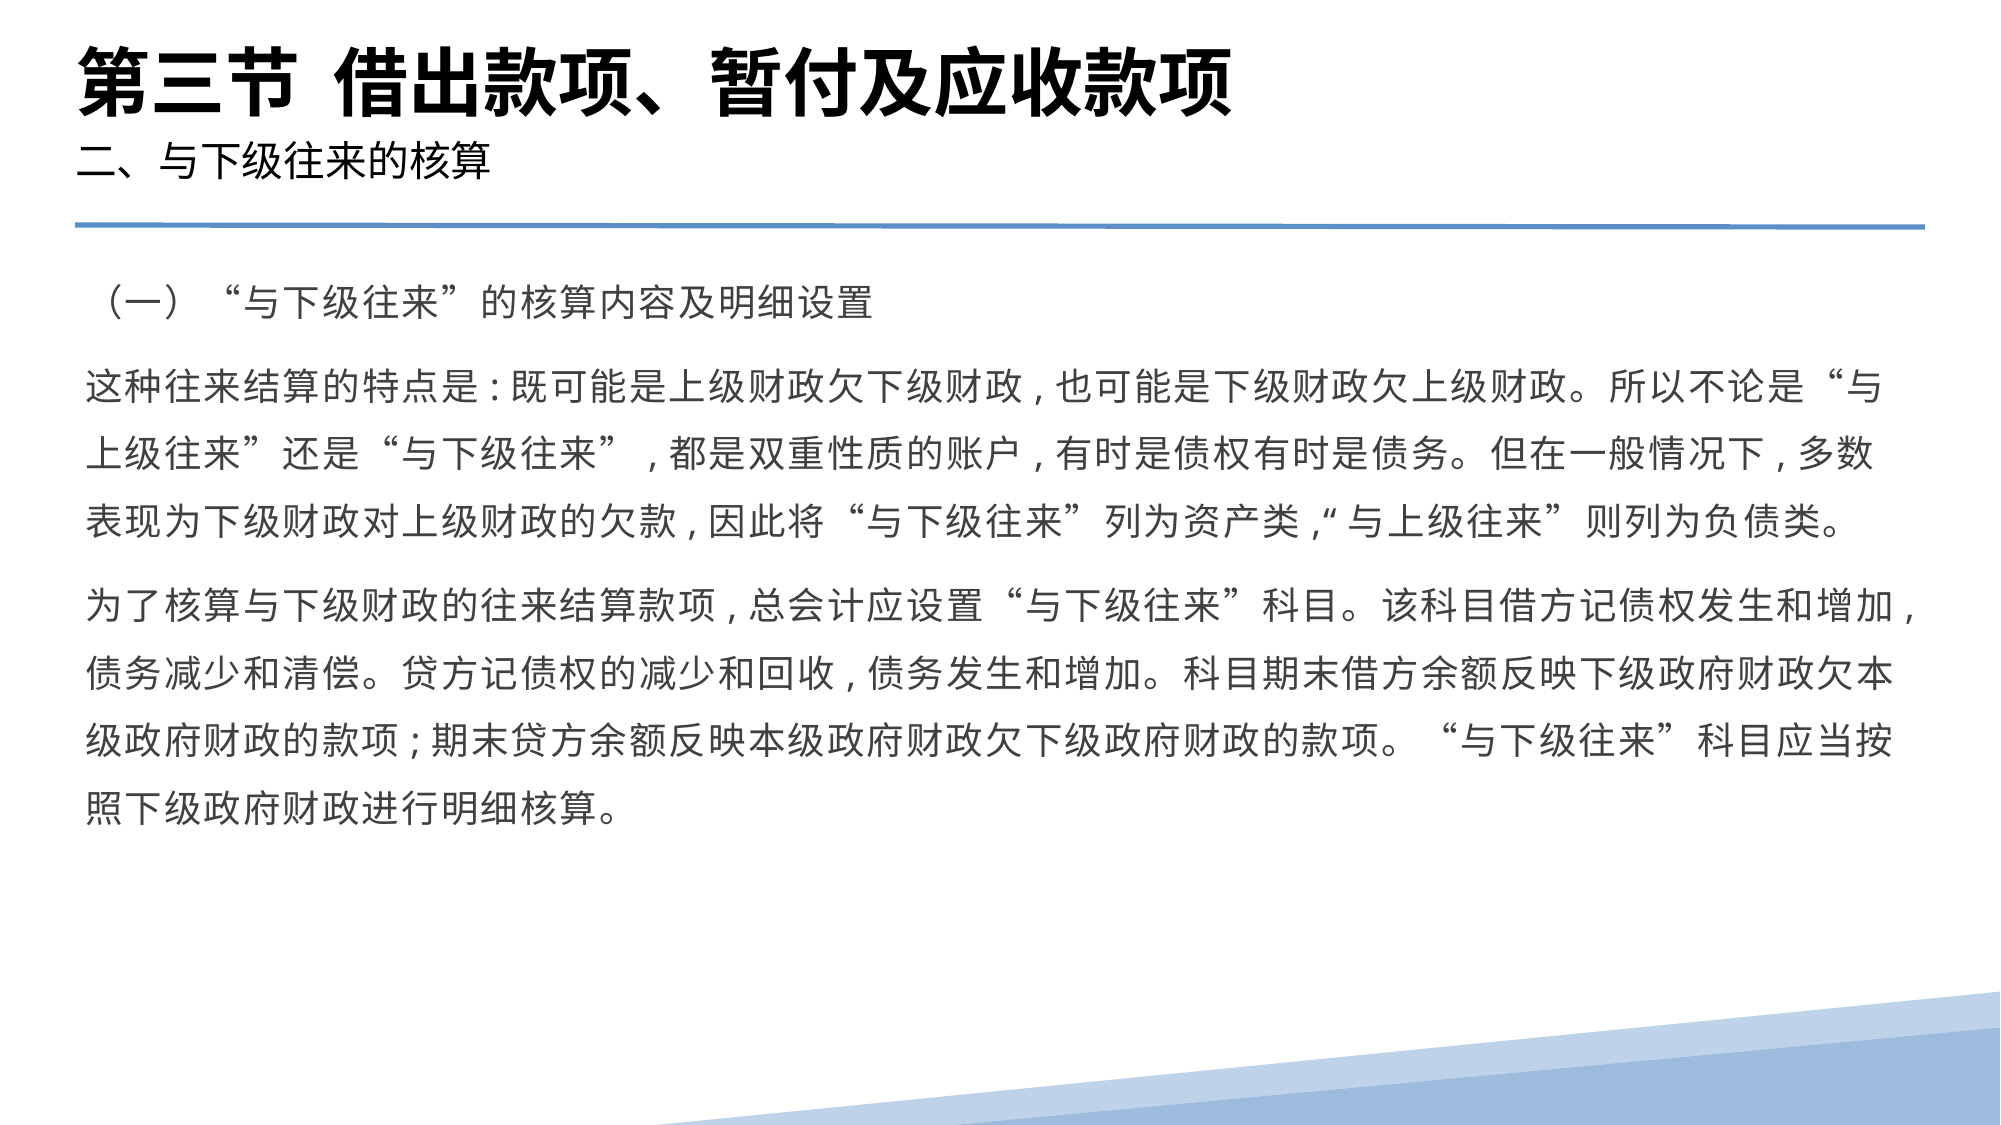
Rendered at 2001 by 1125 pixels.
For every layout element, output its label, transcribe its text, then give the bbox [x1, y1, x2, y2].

text_box 第三节 借出款项、暂付及应收款项 [75, 24, 1925, 124]
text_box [656, 991, 2000, 1125]
text_box （一）“与下级往来”的核算内容及明细设置 这种往来结算的特点是:既可能是上级财政欠下级财政,也可能是下级财政欠上级财政。所以不论是“与上级往来”还是“与下级往来”,都是双重性质的账户,有时是债权有时是债务。但在一般情况下,多数表现为下级财政对上级财政的欠款,因此将“与下级往来”列为资产类,“与上级往来”则列为负债类。 为了核算与下级财政的往来结算款项,总会计应设置“与下级往来”科目。该科目借方记债权发生和增加,债务减少和清偿。贷方记债权的减少和回收,债务发生和增加。科目期末借方余额反映下级政府财政欠本级政府财政的款项;期末贷方余额反映本级政府财政欠下级政府财政的款项。“与下级往来”科目应当按照下级政府财政进行明细核算。 [74, 252, 1925, 872]
text_box 二、与下级往来的核算 [75, 124, 1925, 200]
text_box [74, 224, 1925, 228]
